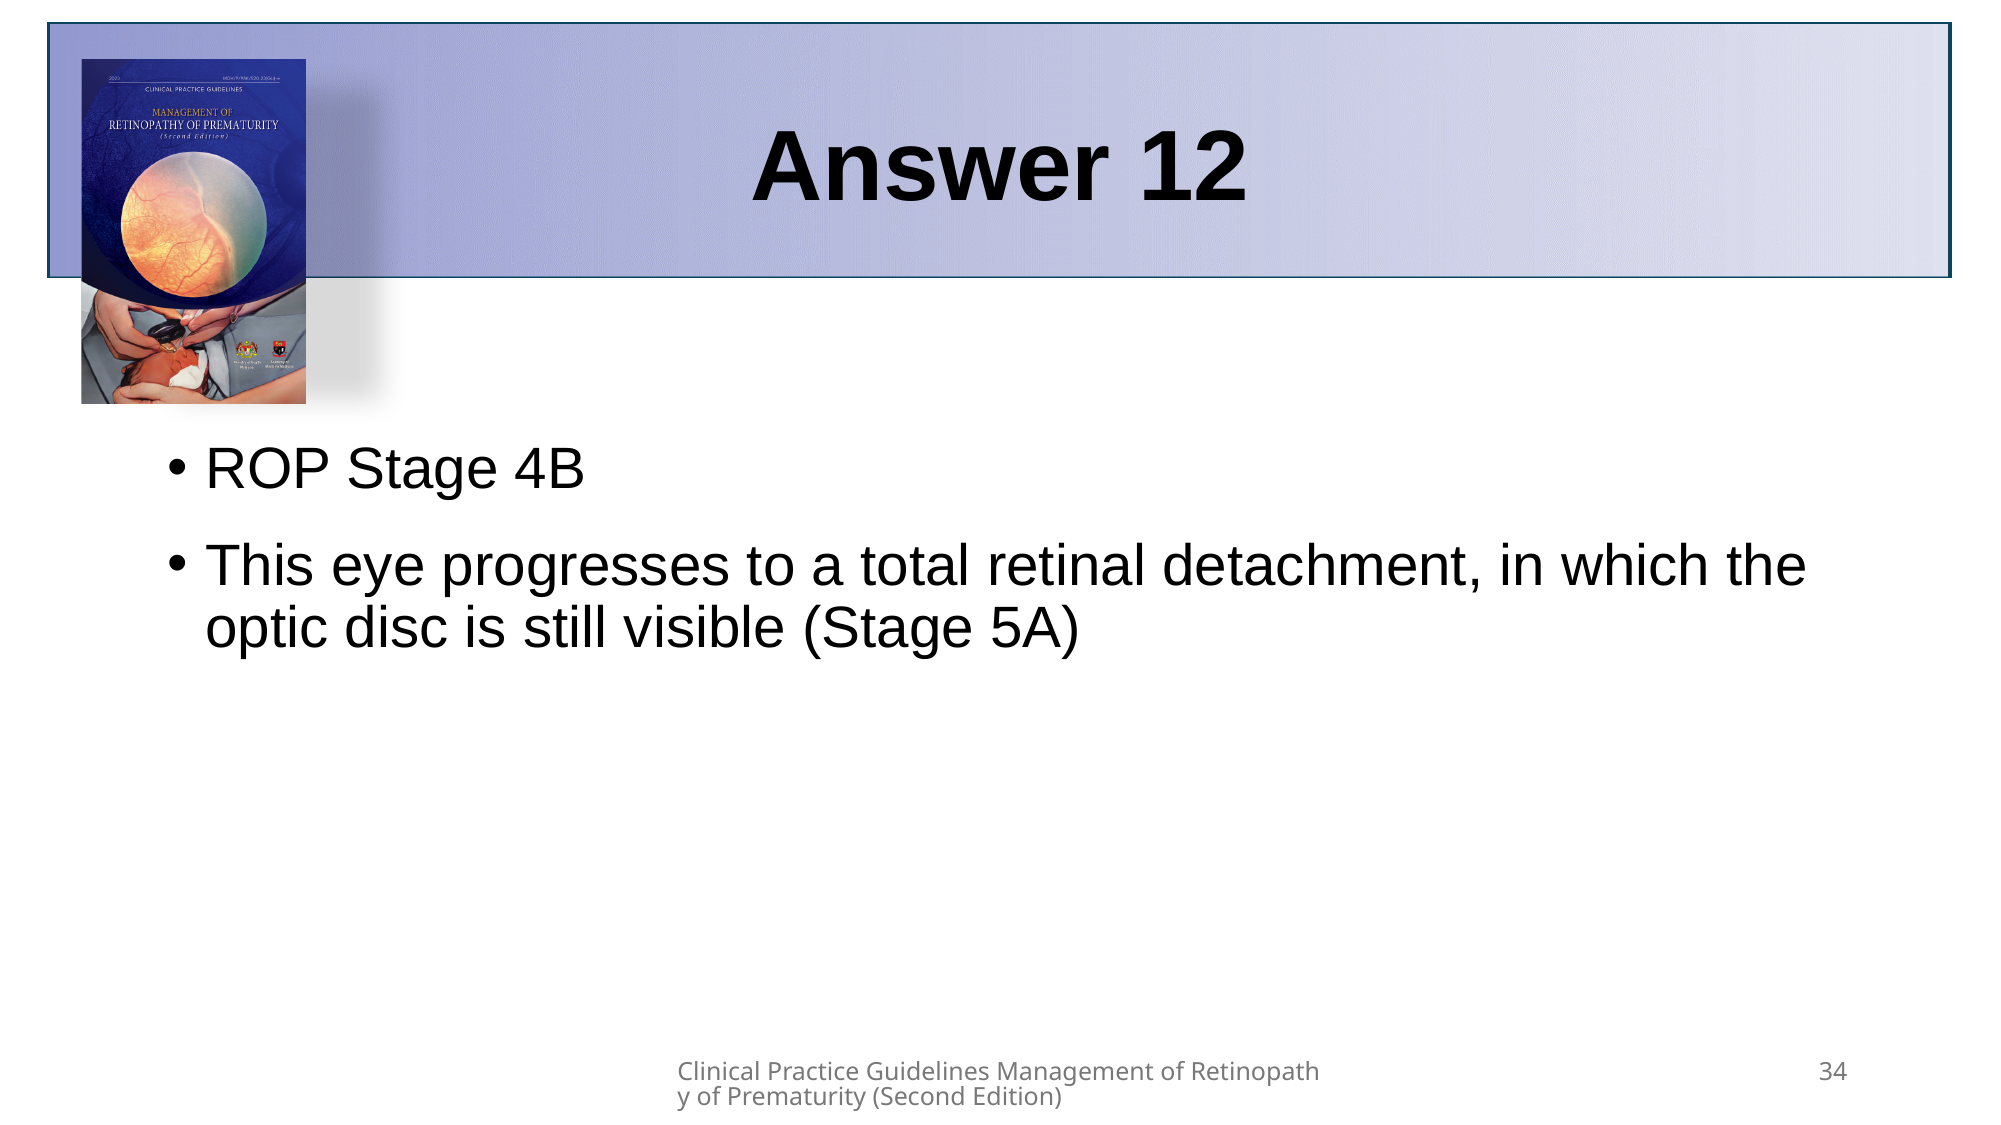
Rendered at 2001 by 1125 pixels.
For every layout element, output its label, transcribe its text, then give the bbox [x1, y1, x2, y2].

picture [47, 21, 1953, 405]
slide_number 34 [1412, 1042, 1863, 1103]
list ROP Stage 4B This eye progresses to a total retinal detachment, in which the optic disc is still visible (Stage 5A) [152, 431, 1841, 992]
footer Clinical Practice Guidelines Management of Retinopathy of Prematurity (Second Edition) [662, 1042, 1338, 1103]
